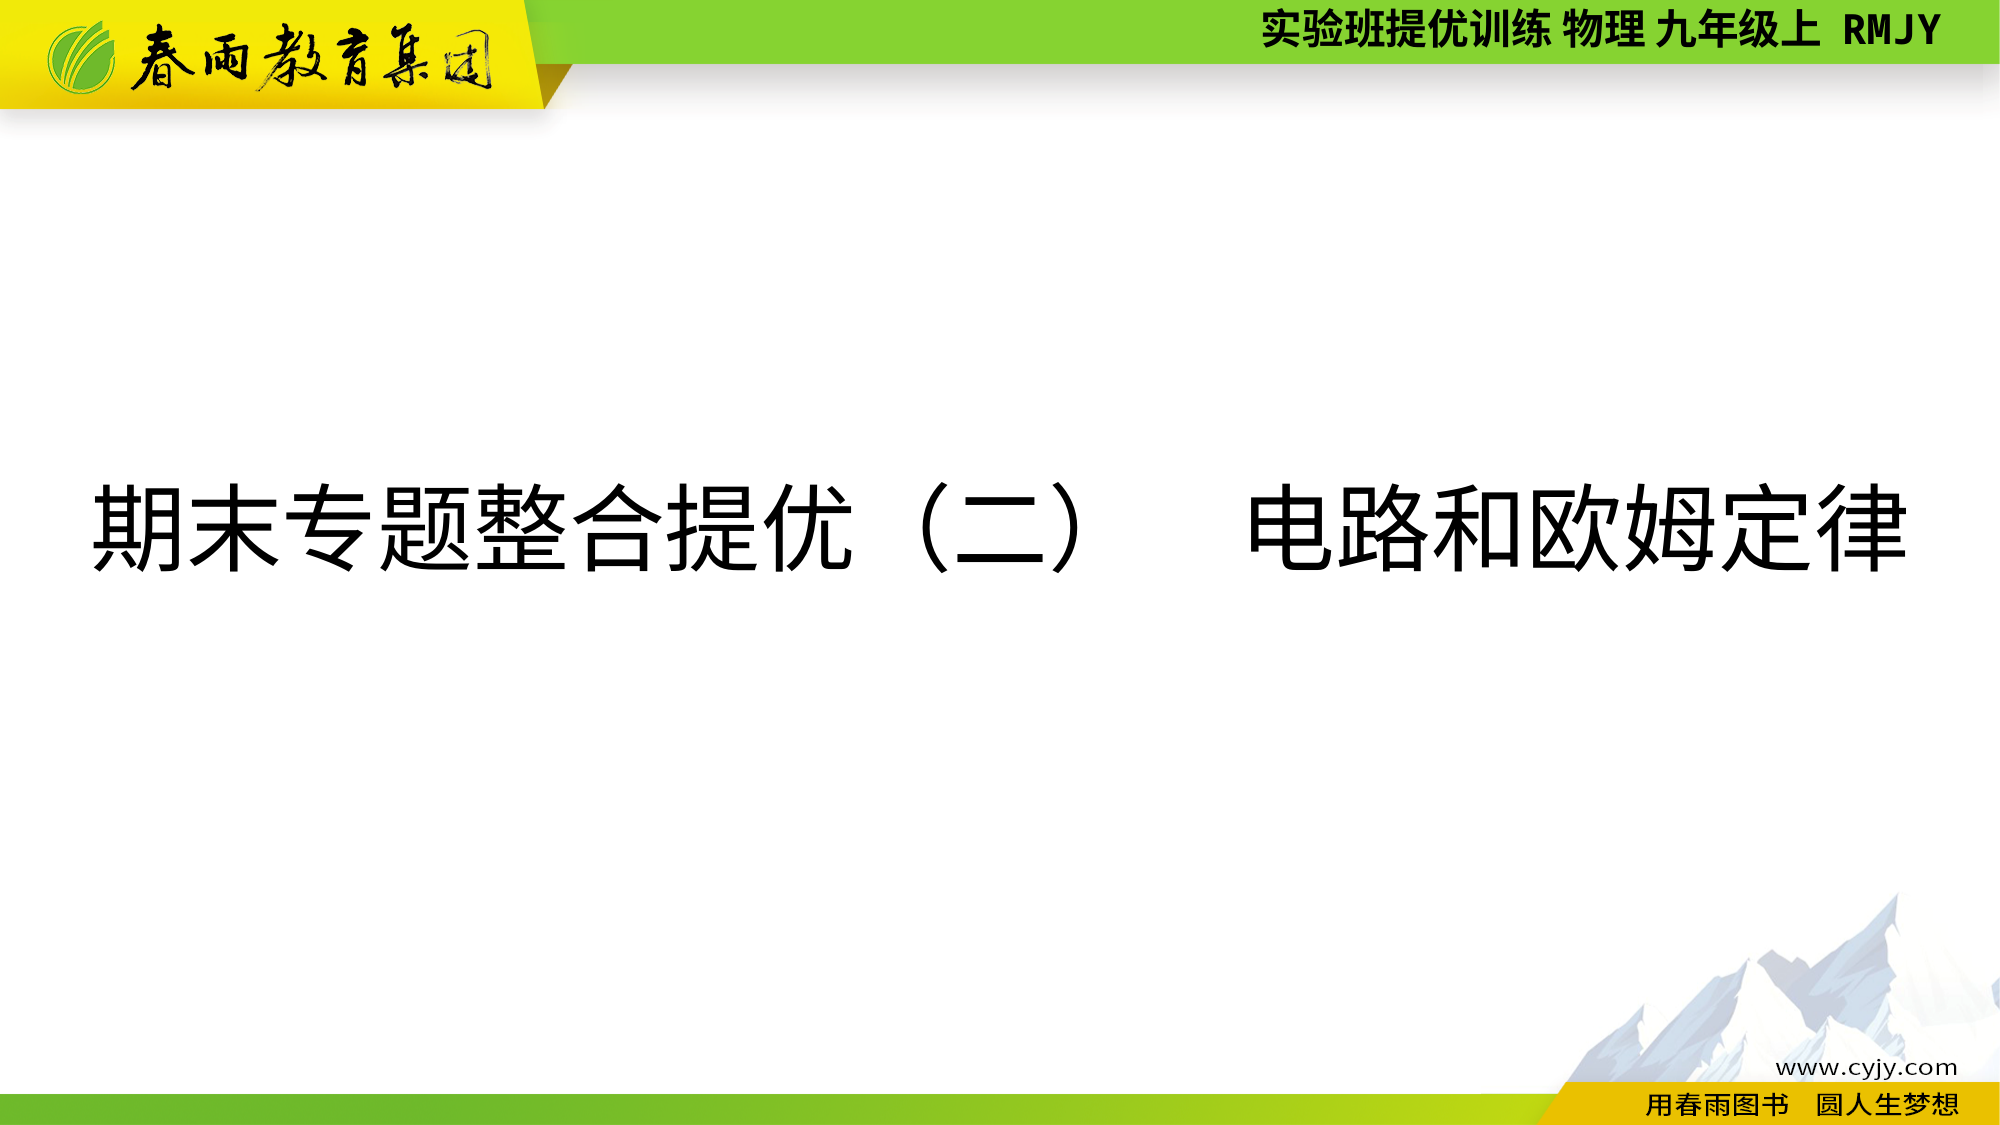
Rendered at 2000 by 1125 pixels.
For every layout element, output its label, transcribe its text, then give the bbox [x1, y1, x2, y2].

picture [0, 0, 2000, 1125]
text_box 期末专题整合提优（二） 电路和欧姆定律 [54, 403, 1946, 591]
